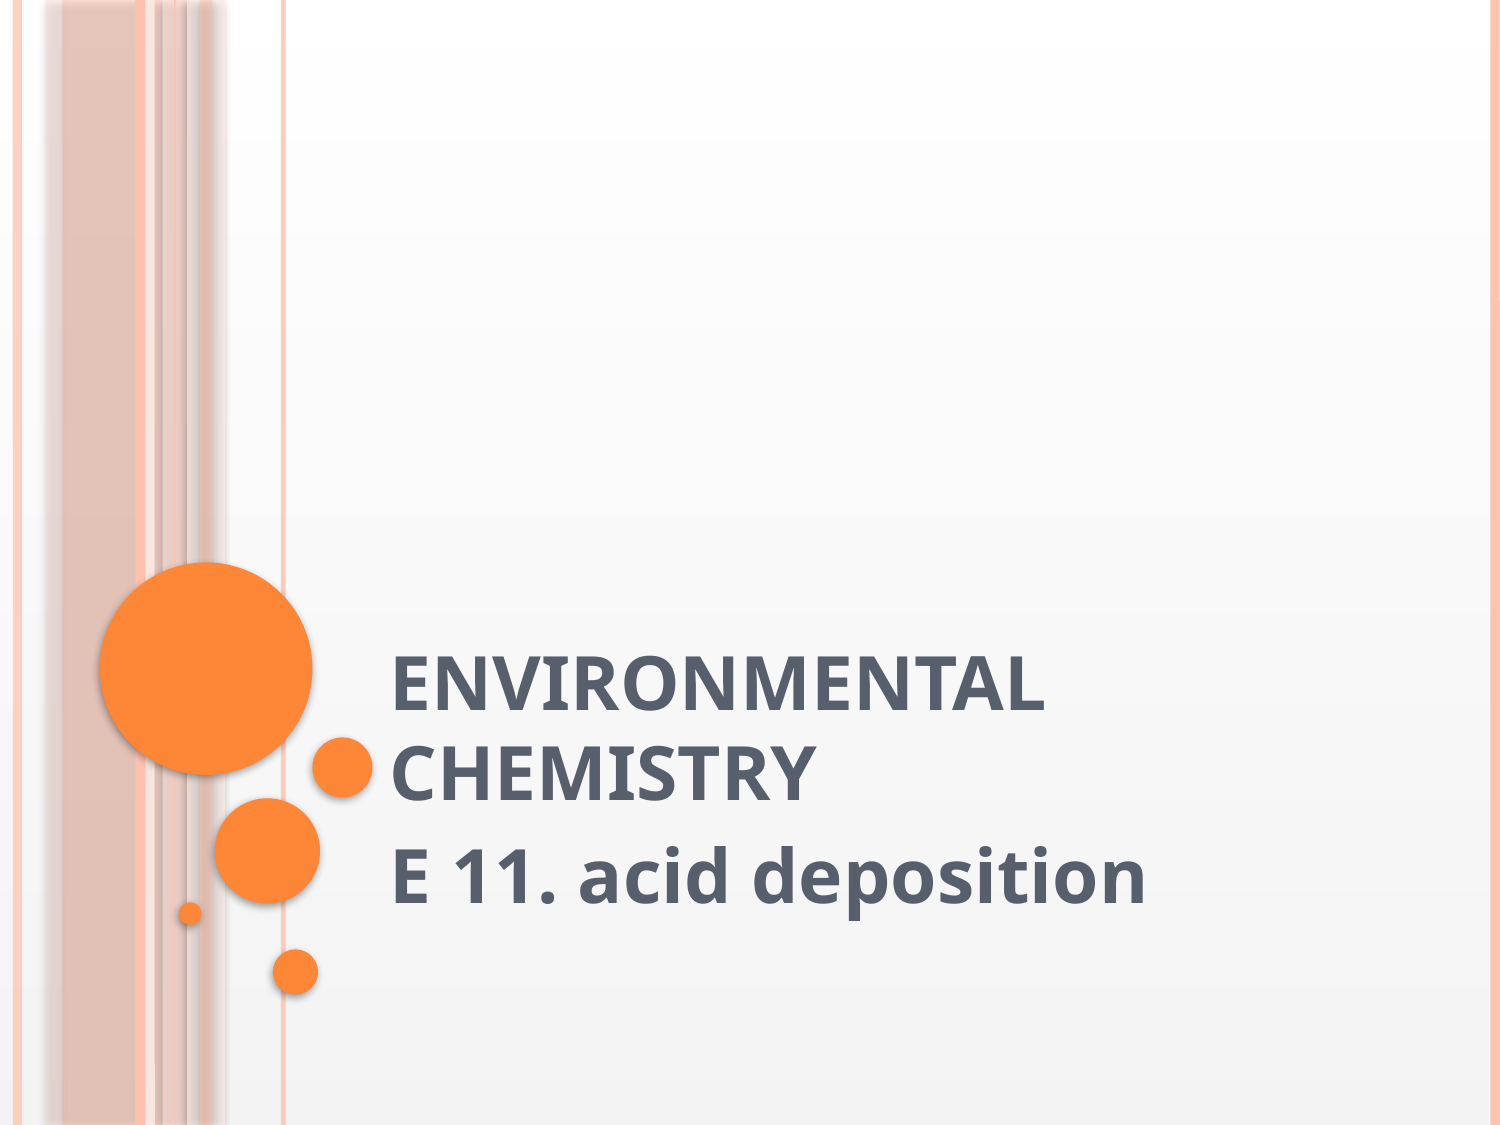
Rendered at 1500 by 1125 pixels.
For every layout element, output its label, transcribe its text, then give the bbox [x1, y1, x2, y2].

subtitle E 11. acid deposition [375, 820, 1388, 1046]
title Environmental chemistry [375, 512, 1388, 820]
